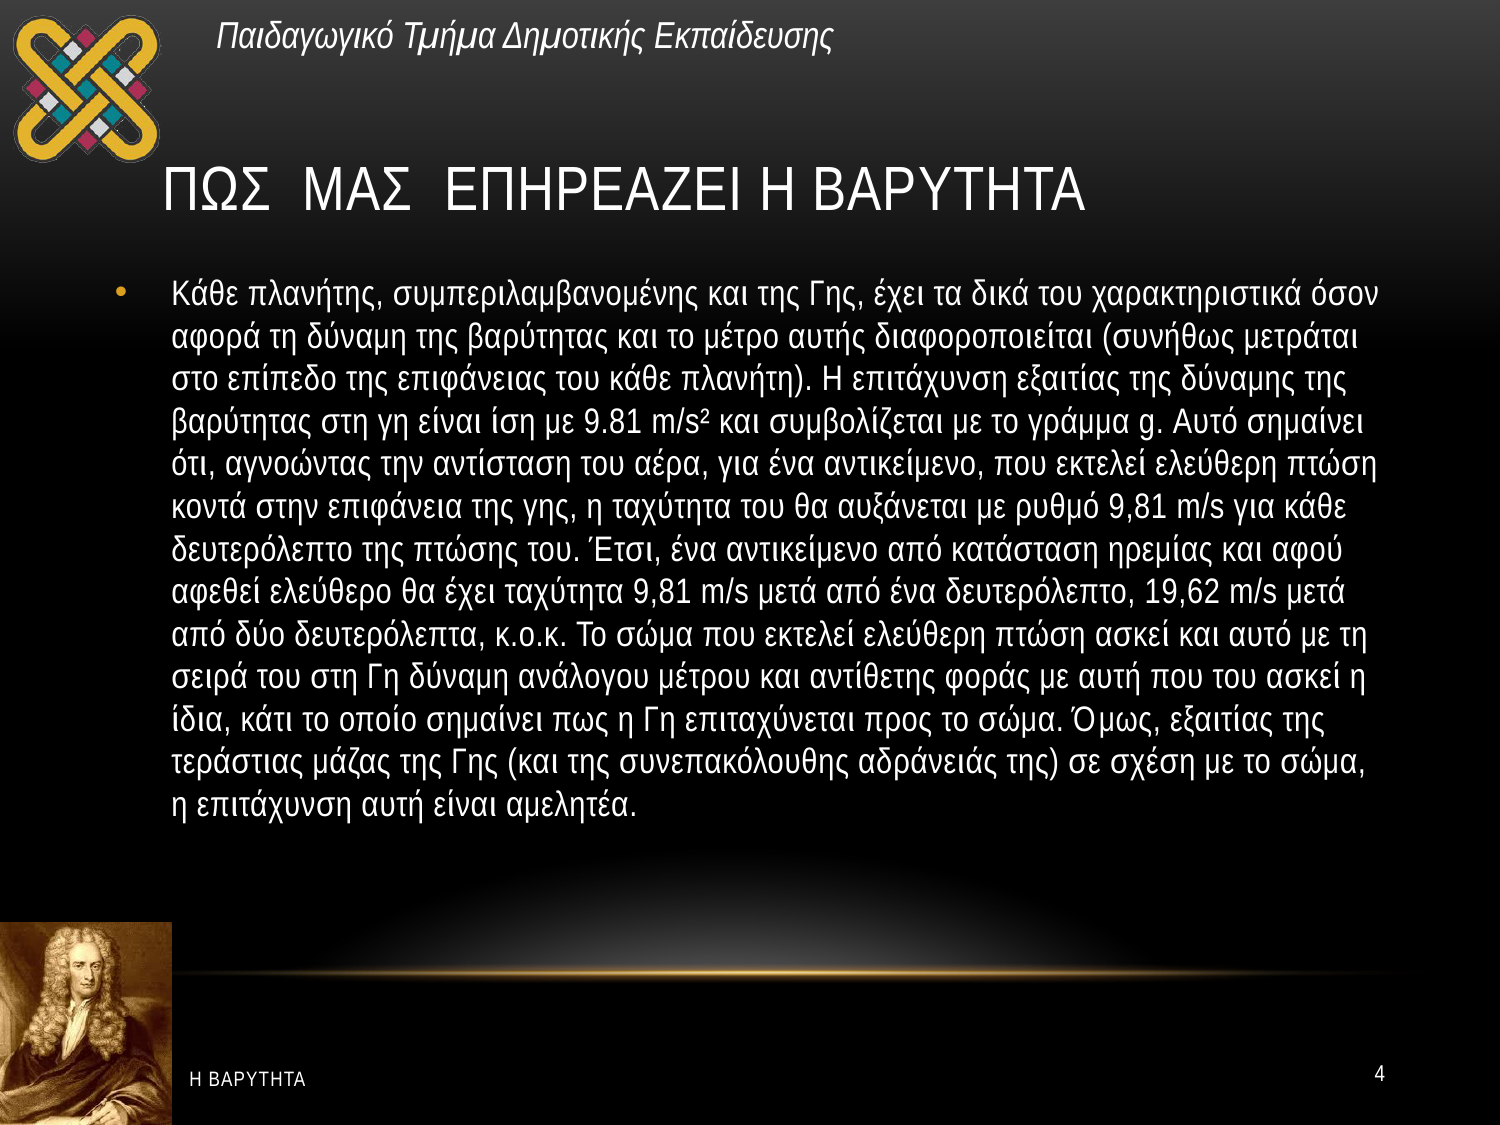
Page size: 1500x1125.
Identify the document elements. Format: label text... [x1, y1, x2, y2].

picture [0, 0, 1500, 1125]
list Κάθε πλανήτης, συμπεριλαμβανομένης και της Γης, έχει τα δικά του χαρακτηριστικά όσον αφορά τη δύναμη της βαρύτητας και το μέτρο αυτής διαφοροποιείται (συνήθως μετράται στο επίπεδο της επιφάνειας του κάθε πλανήτη). Η επιτάχυνση εξαιτίας της δύναμης της βαρύτητας στη γη είναι ίση με 9.81 m/s² και συμβολίζεται με το γράμμα g. Αυτό σημαίνει ότι, αγνοώντας την αντίσταση του αέρα, για ένα αντικείμενο, που εκτελεί ελεύθερη πτώση κοντά στην επιφάνεια της γης, η ταχύτητα του θα αυξάνεται με ρυθμό 9,81 m/s για κάθε δευτερόλεπτο της πτώσης του. Έτσι, ένα αντικείμενο από κατάσταση ηρεμίας και αφού αφεθεί ελεύθερο θα έχει ταχύτητα 9,81 m/s μετά από ένα δευτερόλεπτο, 19,62 m/s μετά από δύο δευτερόλεπτα, κ.ο.κ. Το σώμα που εκτελεί ελεύθερη πτώση ασκεί και αυτό με τη σειρά του στη Γη δύναμη ανάλογου μέτρου και αντίθετης φοράς με αυτή που του ασκεί η ίδια, κάτι το οποίο σημαίνει πως η Γη επιταχύνεται προς το σώμα. Όμως, εξαιτίας της τεράστιας μάζας της Γης (και της συνεπακόλουθης αδράνειάς της) σε σχέση με το σώμα, η επιτάχυνση αυτή είναι αμελητέα. [99, 262, 1400, 938]
text_box Παιδαγωγικό Τμήμα Δημοτικής Εκπαίδευσης [201, 3, 851, 64]
footer Η ΒΑΡΥΤΗΤΑ [177, 1048, 650, 1109]
title ΠωΣ μαΣ επηρεΑζει η βαρΥτητα [147, 42, 1500, 231]
slide_number 4 [1237, 1042, 1400, 1103]
